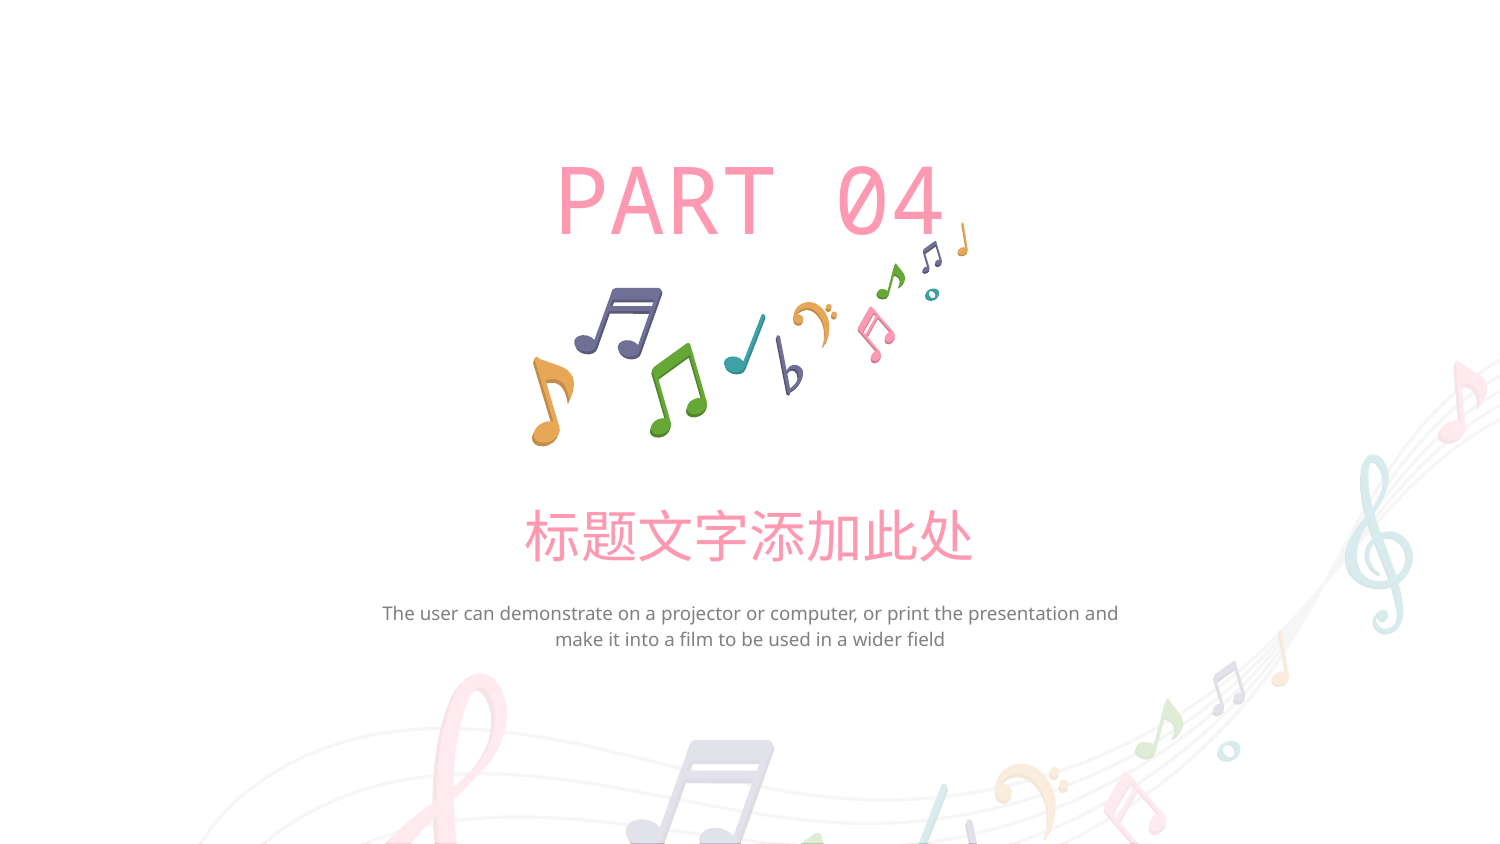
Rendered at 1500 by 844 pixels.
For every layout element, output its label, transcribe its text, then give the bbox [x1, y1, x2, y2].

text_box PART 04 [538, 133, 962, 222]
text_box The user can demonstrate on a projector or computer, or print the presentation and make it into a film to be used in a wider field [346, 591, 1154, 658]
text_box 标题文字添加此处 [510, 493, 990, 577]
picture [532, 222, 968, 447]
